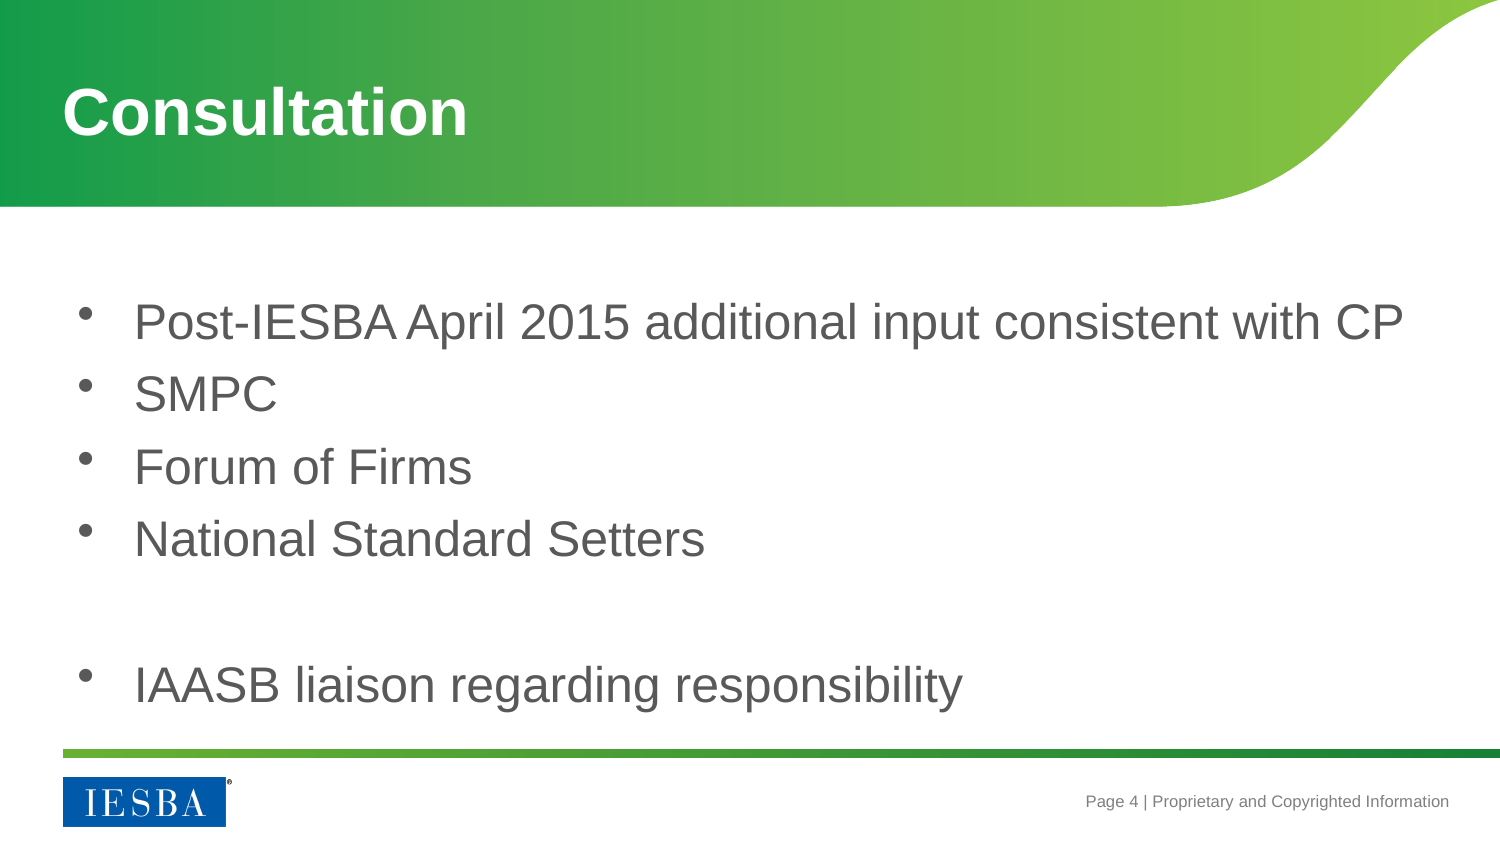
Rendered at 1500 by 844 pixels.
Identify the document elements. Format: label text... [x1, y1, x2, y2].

title Consultation [62, 75, 1300, 142]
list Post-IESBA April 2015 additional input consistent with CP SMPC Forum of Firms National Standard Setters IAASB liaison regarding responsibility [62, 209, 1450, 724]
picture [63, 777, 232, 827]
picture [0, 0, 1500, 207]
